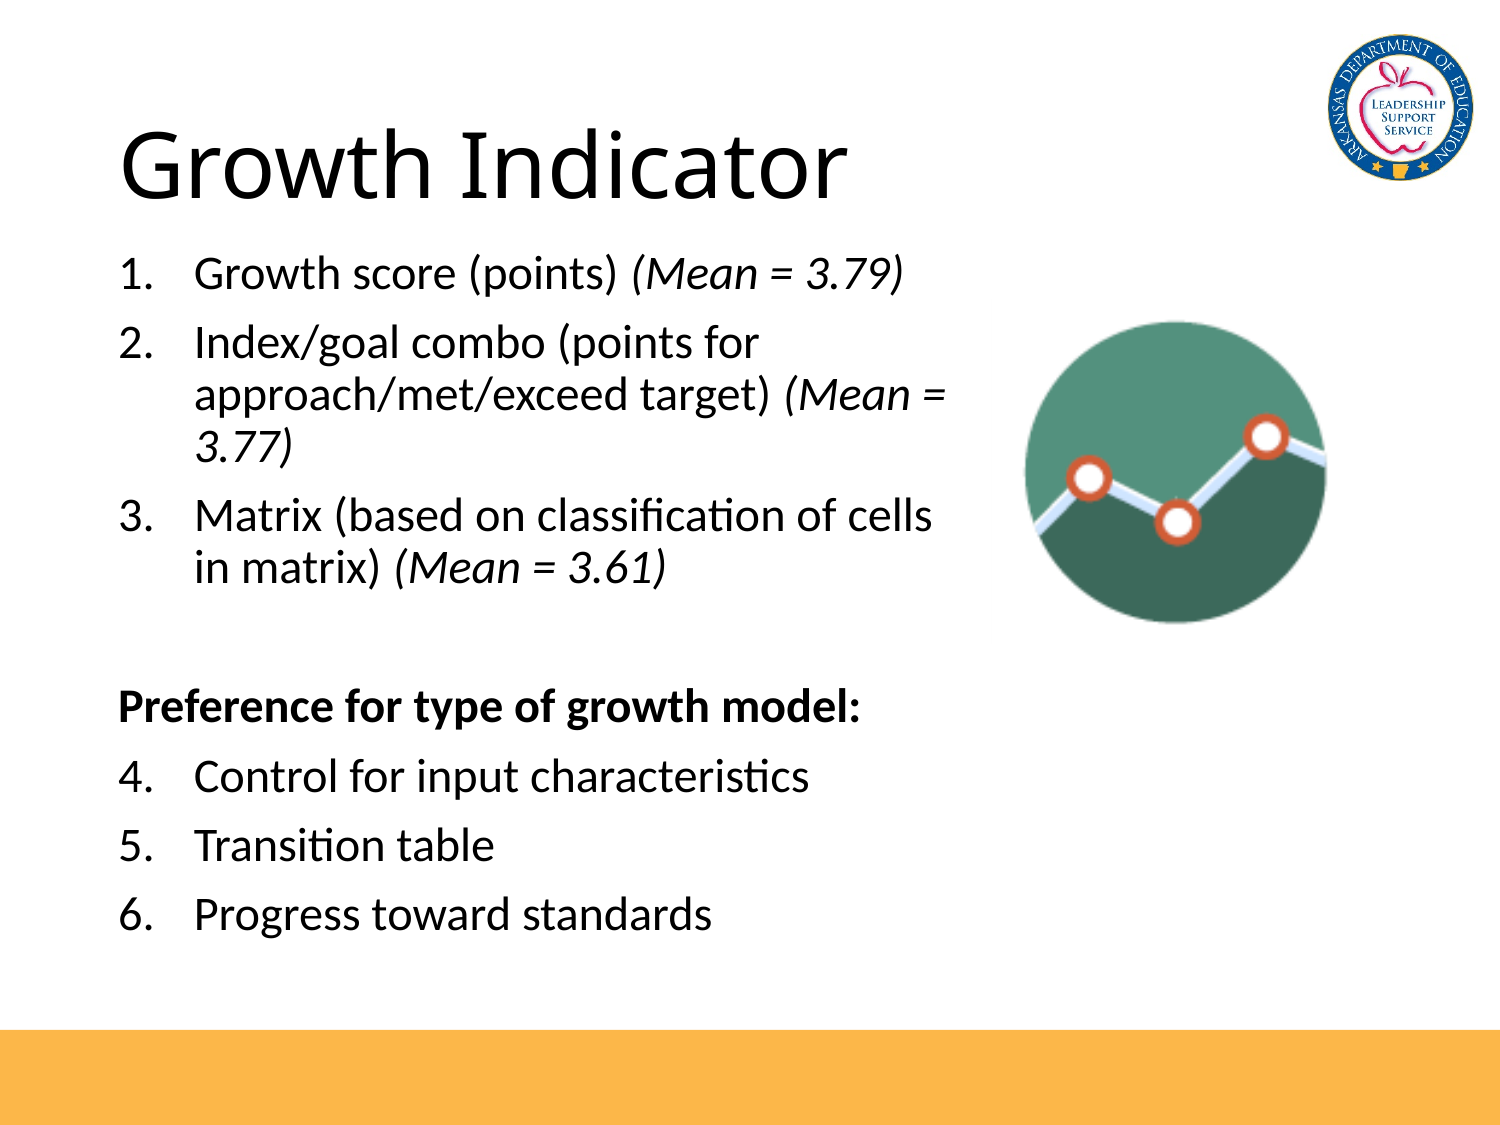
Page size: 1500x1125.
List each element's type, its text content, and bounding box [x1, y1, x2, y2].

list Growth score (points) (Mean = 3.79) Index/goal combo (points for approach/met/exceed target) (Mean = 3.77) Matrix (based on classification of cells in matrix) (Mean = 3.61) Preference for type of growth model: Control for input characteristics Transition table Progress toward standards [103, 239, 991, 954]
title Growth Indicator [103, 59, 1397, 278]
picture [1327, 34, 1478, 181]
picture [990, 299, 1371, 644]
